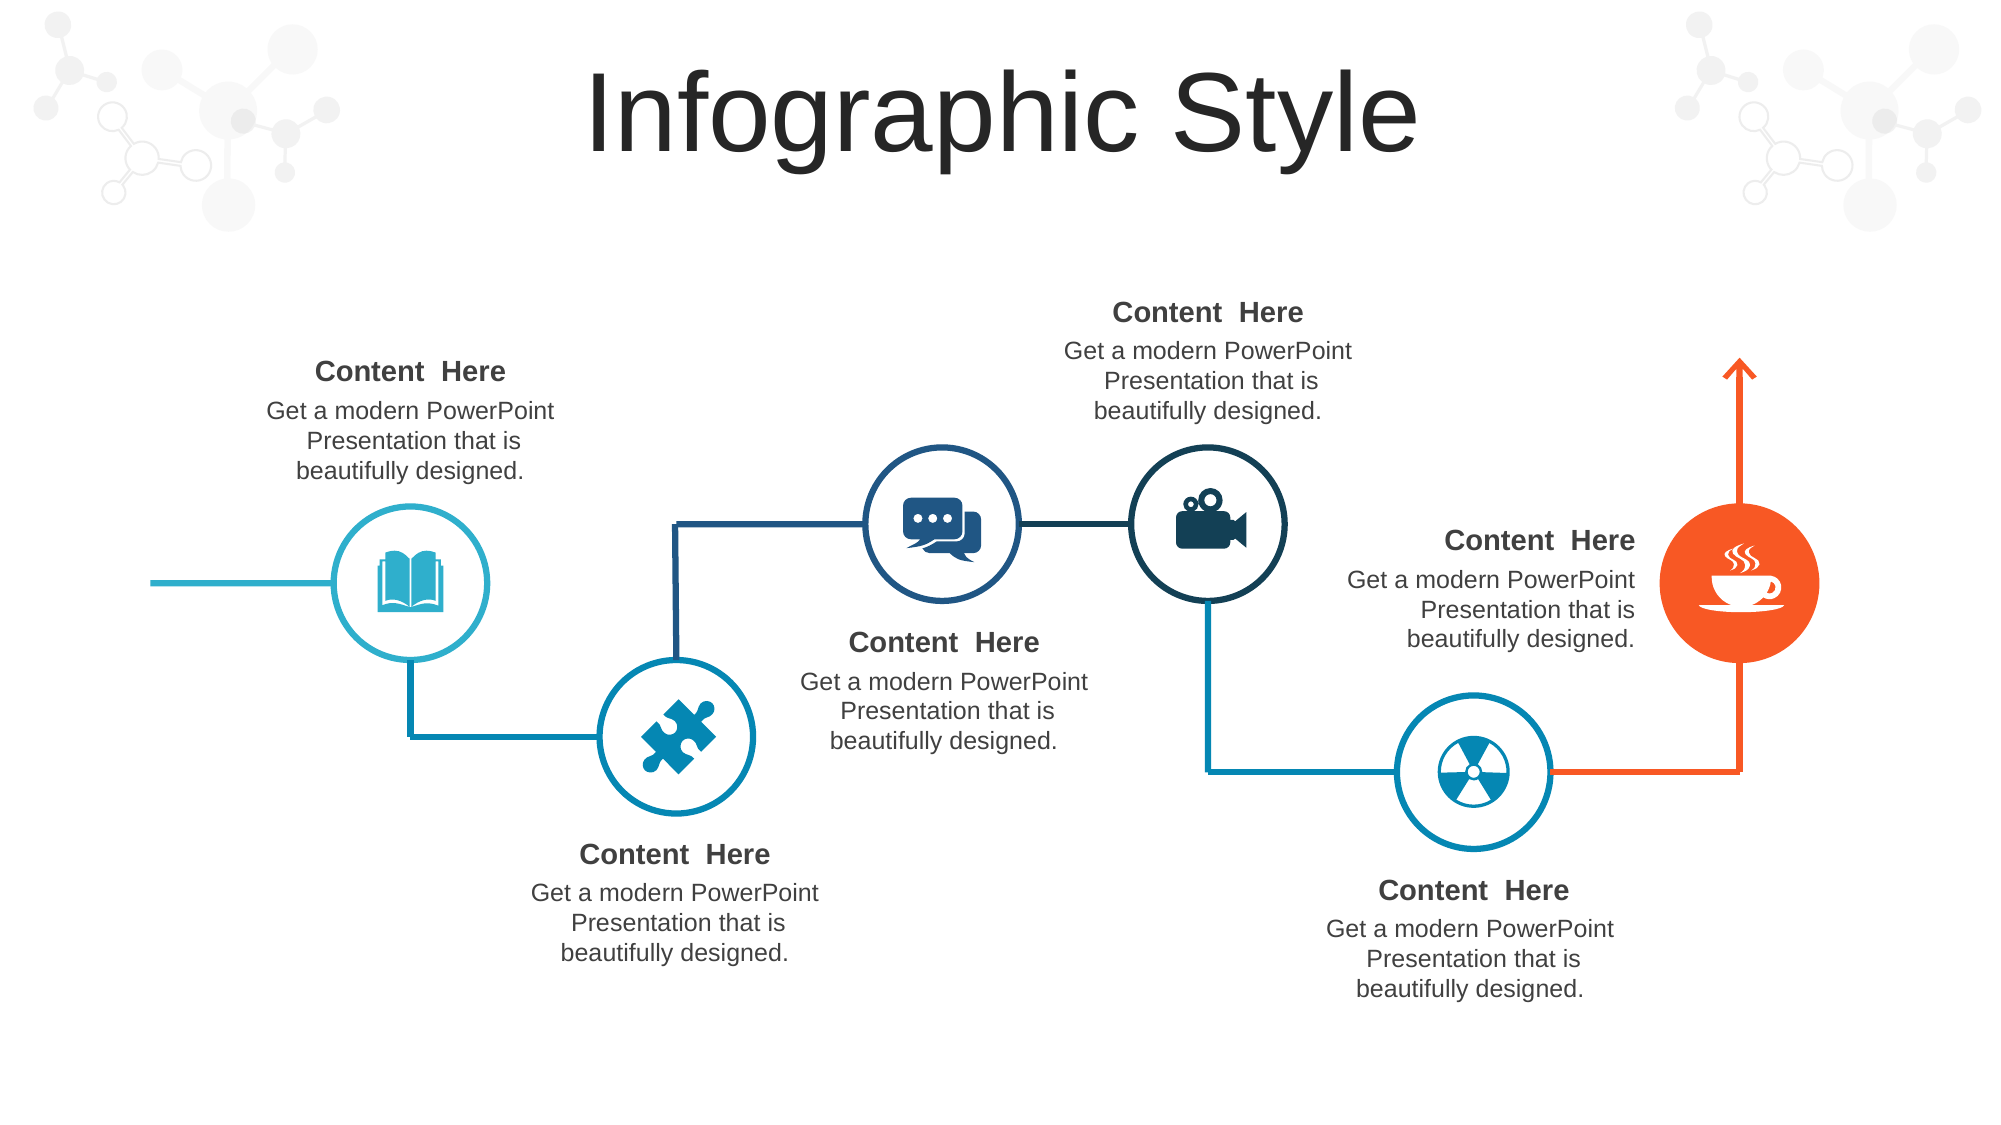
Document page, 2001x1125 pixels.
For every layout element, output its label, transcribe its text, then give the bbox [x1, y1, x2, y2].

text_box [248, 344, 573, 493]
text_box [864, 446, 1020, 602]
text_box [782, 615, 1107, 764]
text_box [513, 827, 838, 976]
text_box [598, 659, 755, 815]
text_box [1130, 446, 1286, 602]
text_box [376, 549, 445, 614]
text_box [1396, 694, 1552, 851]
text_box [1174, 486, 1248, 550]
text_box [639, 697, 718, 776]
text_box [1046, 285, 1371, 434]
text_box [1436, 734, 1511, 809]
list Infographic Style [53, 55, 1952, 175]
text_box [1326, 513, 1651, 662]
text_box [1661, 505, 1818, 661]
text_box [1308, 863, 1640, 1012]
text_box [332, 505, 489, 661]
text_box [1696, 542, 1787, 614]
text_box [901, 496, 983, 564]
